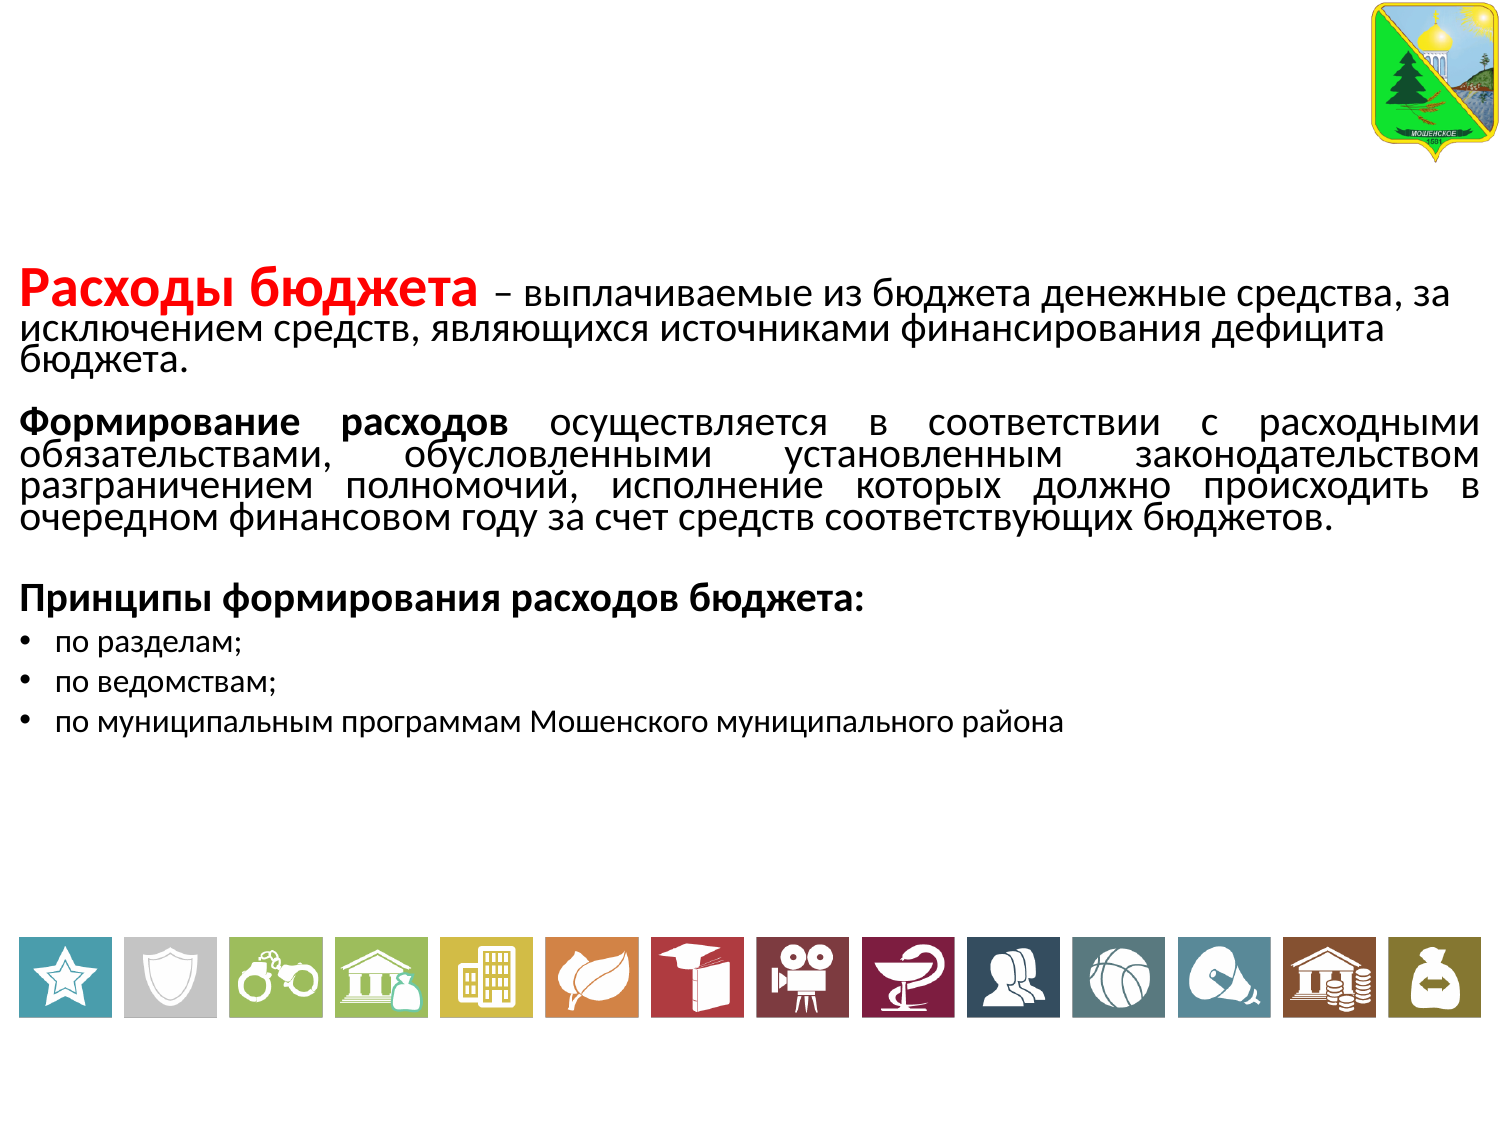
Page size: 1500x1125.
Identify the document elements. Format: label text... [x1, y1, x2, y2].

text_box [0, 916, 1491, 1022]
picture [1369, 0, 1500, 165]
text_box Расходы бюджета – выплачиваемые из бюджета денежные средства, за исключением средств, являющихся источниками финансирования дефицита бюджета. Формирование расходов осуществляется в соответствии с расходными обязательствами, обусловленными установленным законодательством разграничением полномочий, исполнение которых должно происходить в очередном финансовом году за счет средств соответствующих бюджетов. Принципы формирования расходов бюджета: по разделам; по ведомствам; по муниципальным программам Мошенского муниципального района [4, 278, 1496, 747]
